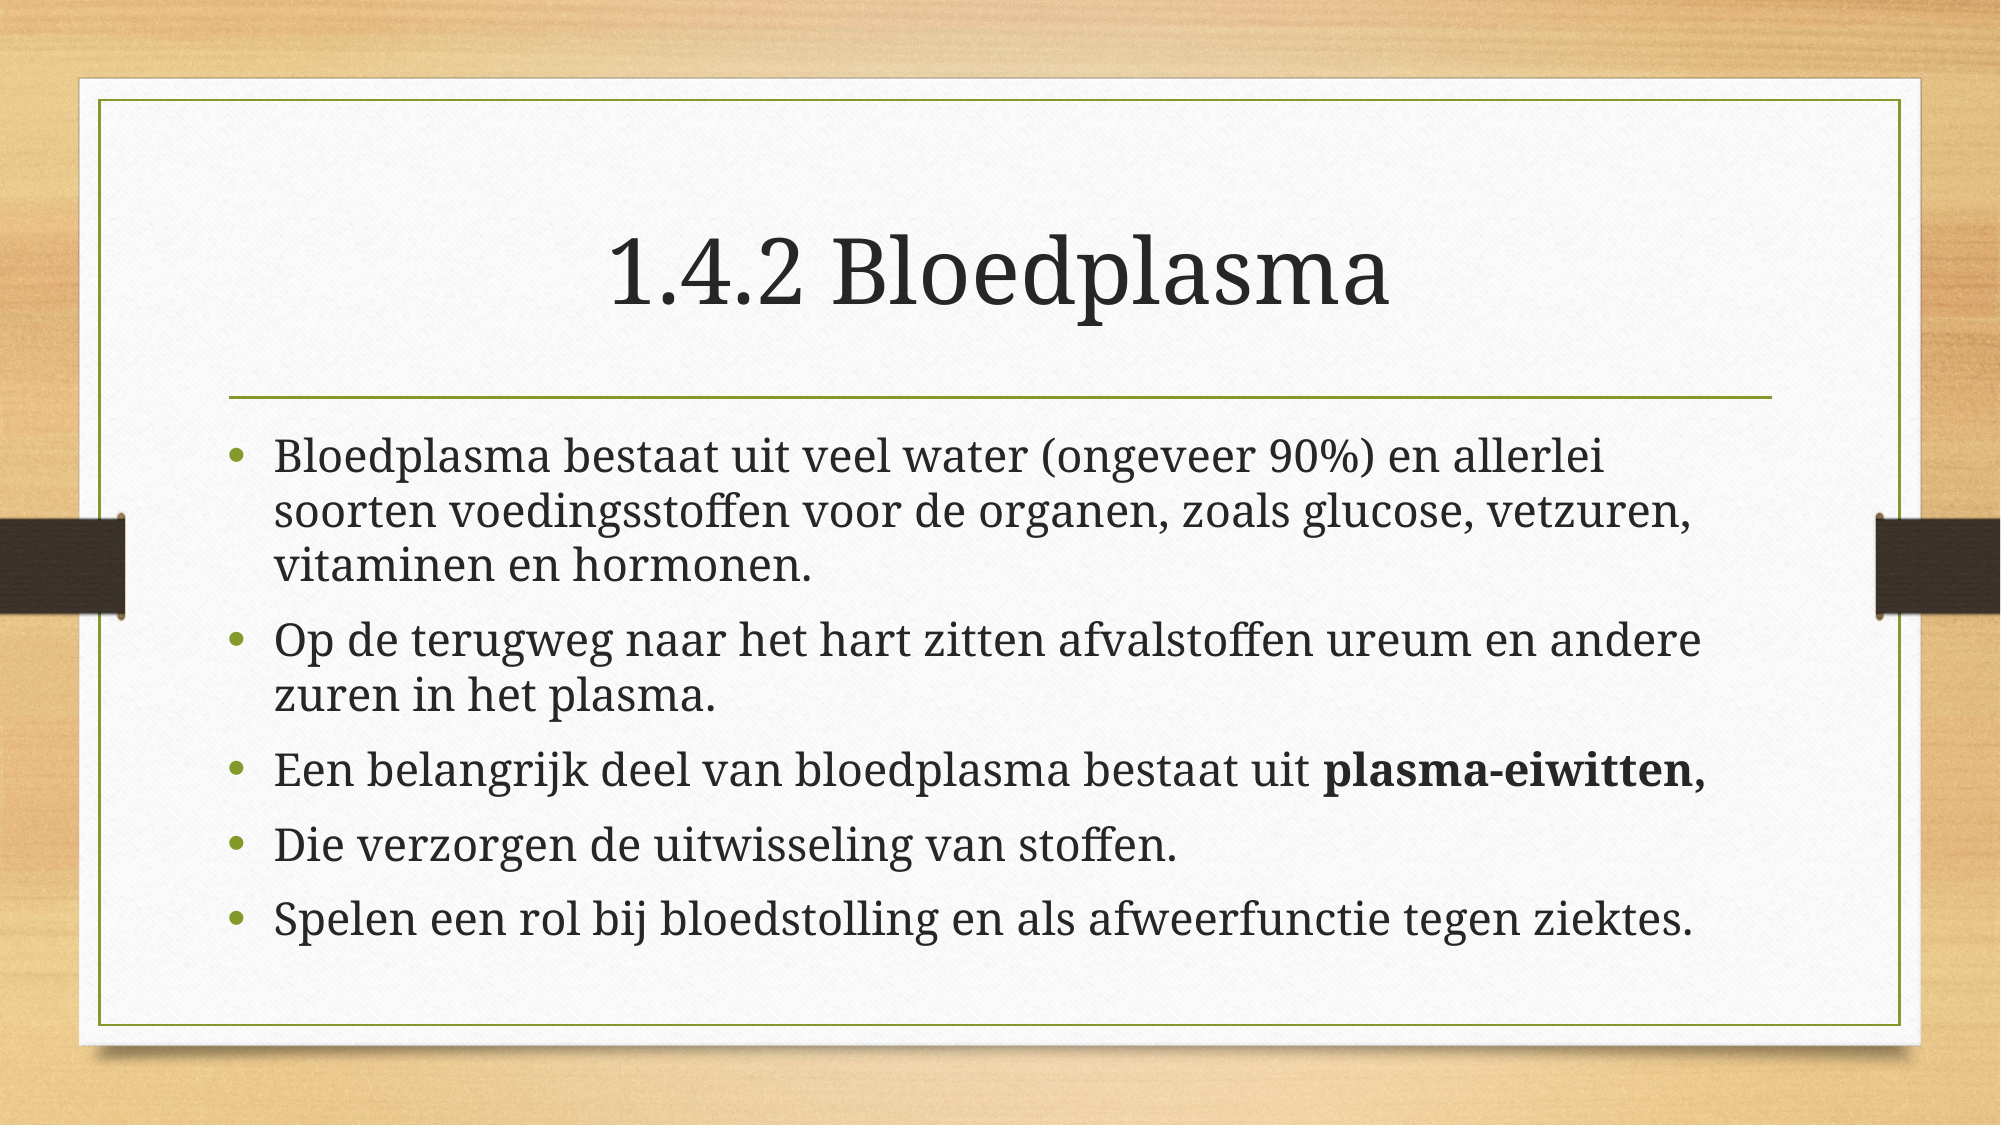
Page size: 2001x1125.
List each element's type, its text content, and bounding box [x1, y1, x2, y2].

title 1.4.2 Bloedplasma [212, 161, 1788, 375]
picture [0, 0, 2001, 1125]
list Bloedplasma bestaat uit veel water (ongeveer 90%) en allerlei soorten voedingsstoffen voor de organen, zoals glucose, vetzuren, vitaminen en hormonen. Op de terugweg naar het hart zitten afvalstoffen ureum en andere zuren in het plasma. Een belangrijk deel van bloedplasma bestaat uit plasma-eiwitten, Die verzorgen de uitwisseling van stoffen. Spelen een rol bij bloedstolling en als afweerfunctie tegen ziektes. [212, 419, 1788, 964]
